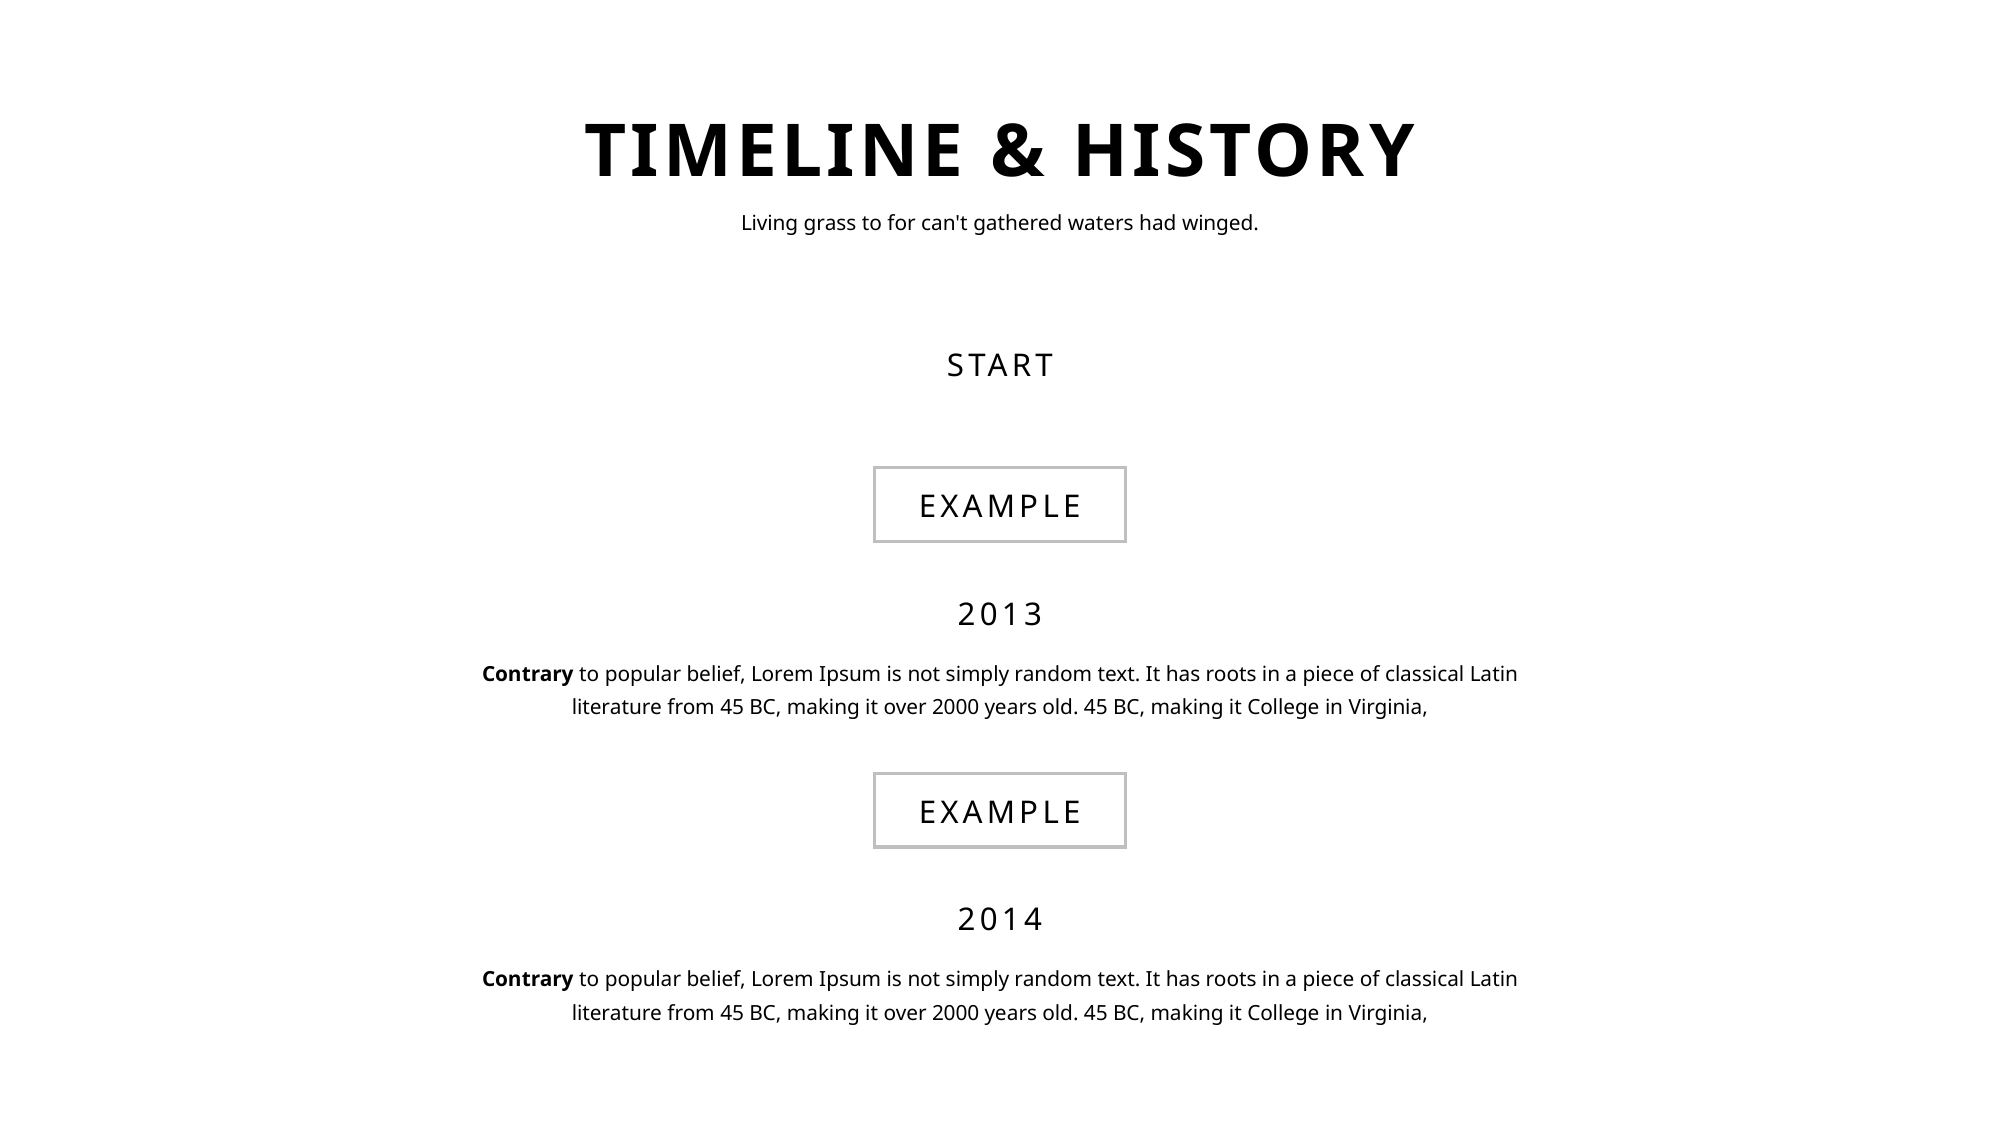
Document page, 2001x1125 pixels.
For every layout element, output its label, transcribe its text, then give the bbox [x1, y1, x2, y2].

text_box START [884, 337, 1116, 390]
text_box Living grass to for can't gathered waters had winged. [654, 202, 1346, 242]
text_box TIMELINE & HISTORY [486, 95, 1513, 199]
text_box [466, 467, 1534, 725]
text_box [466, 773, 1534, 1030]
